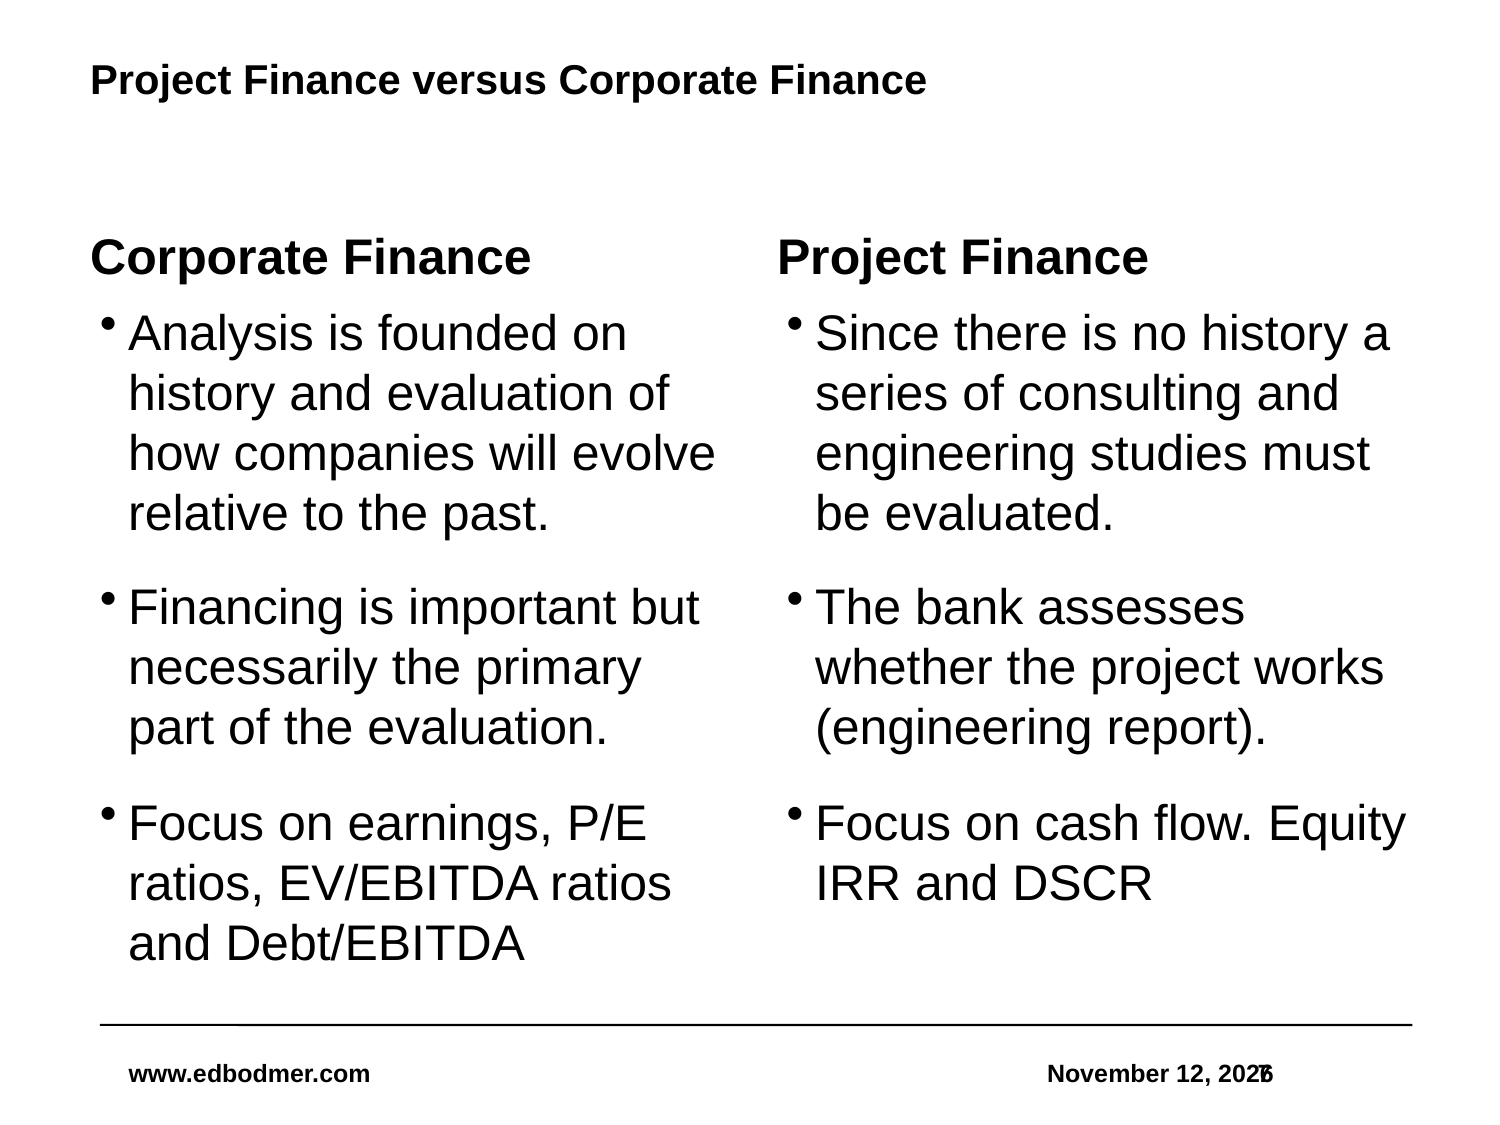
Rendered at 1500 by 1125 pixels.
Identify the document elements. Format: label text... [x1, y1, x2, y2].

list Corporate Finance [74, 187, 738, 292]
list Project Finance [761, 187, 1426, 292]
list Since there is no history a series of consulting and engineering studies must be evaluated. The bank assesses whether the project works (engineering report). Focus on cash flow. Equity IRR and DSCR [761, 292, 1426, 941]
list Analysis is founded on history and evaluation of how companies will evolve relative to the past. Financing is important but necessarily the primary part of the evaluation. Focus on earnings, P/E ratios, EV/EBITDA ratios and Debt/EBITDA [74, 292, 738, 941]
title Project Finance versus Corporate Finance [74, 44, 1426, 233]
